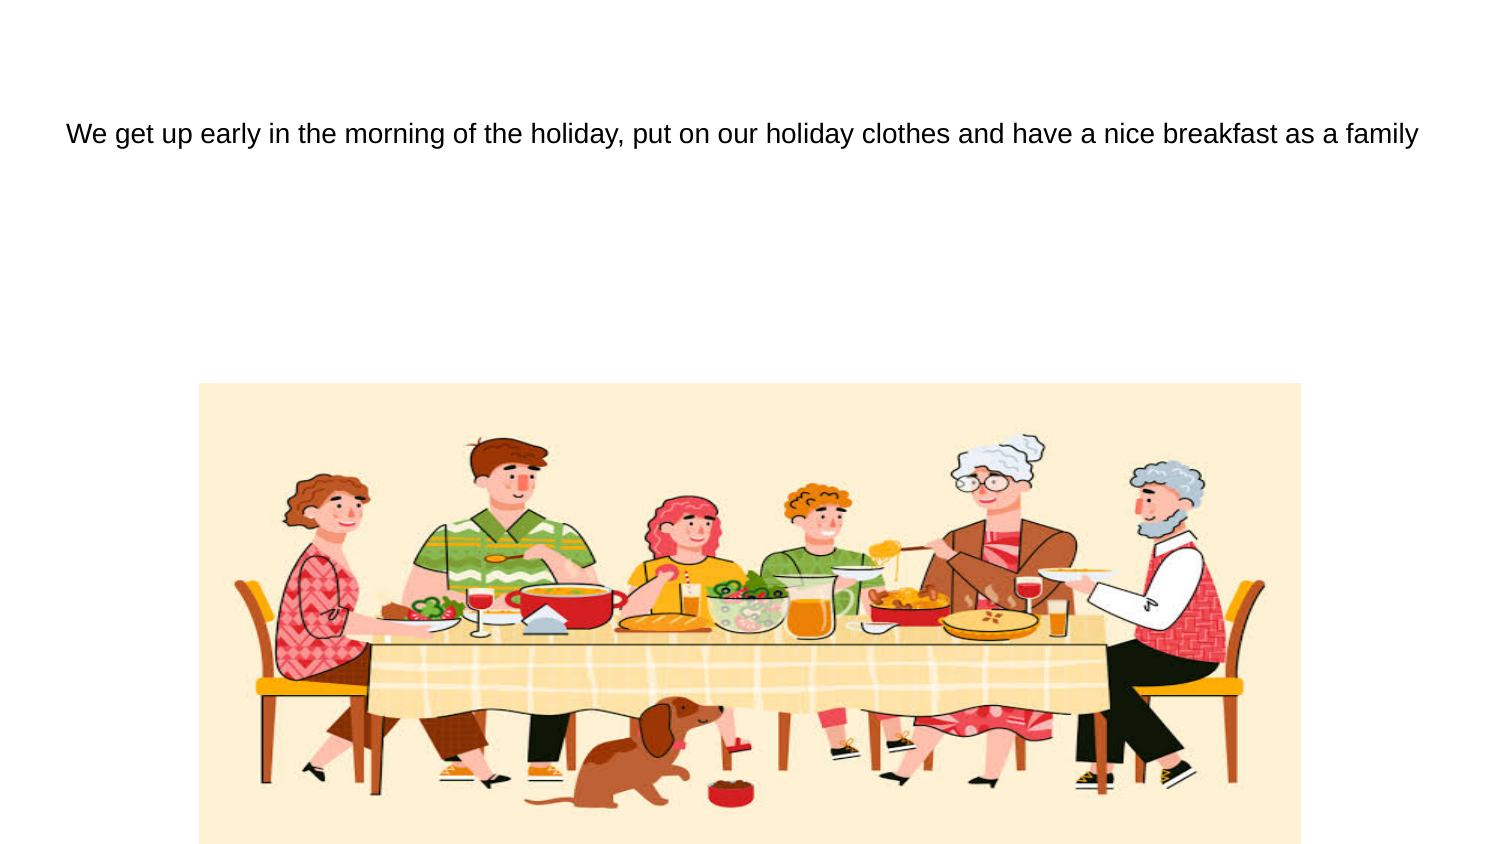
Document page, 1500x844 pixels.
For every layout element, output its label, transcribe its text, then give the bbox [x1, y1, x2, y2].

title We get up early in the morning of the holiday, put on our holiday clothes and have a nice breakfast as a family [51, 71, 1449, 166]
picture [199, 383, 1301, 844]
